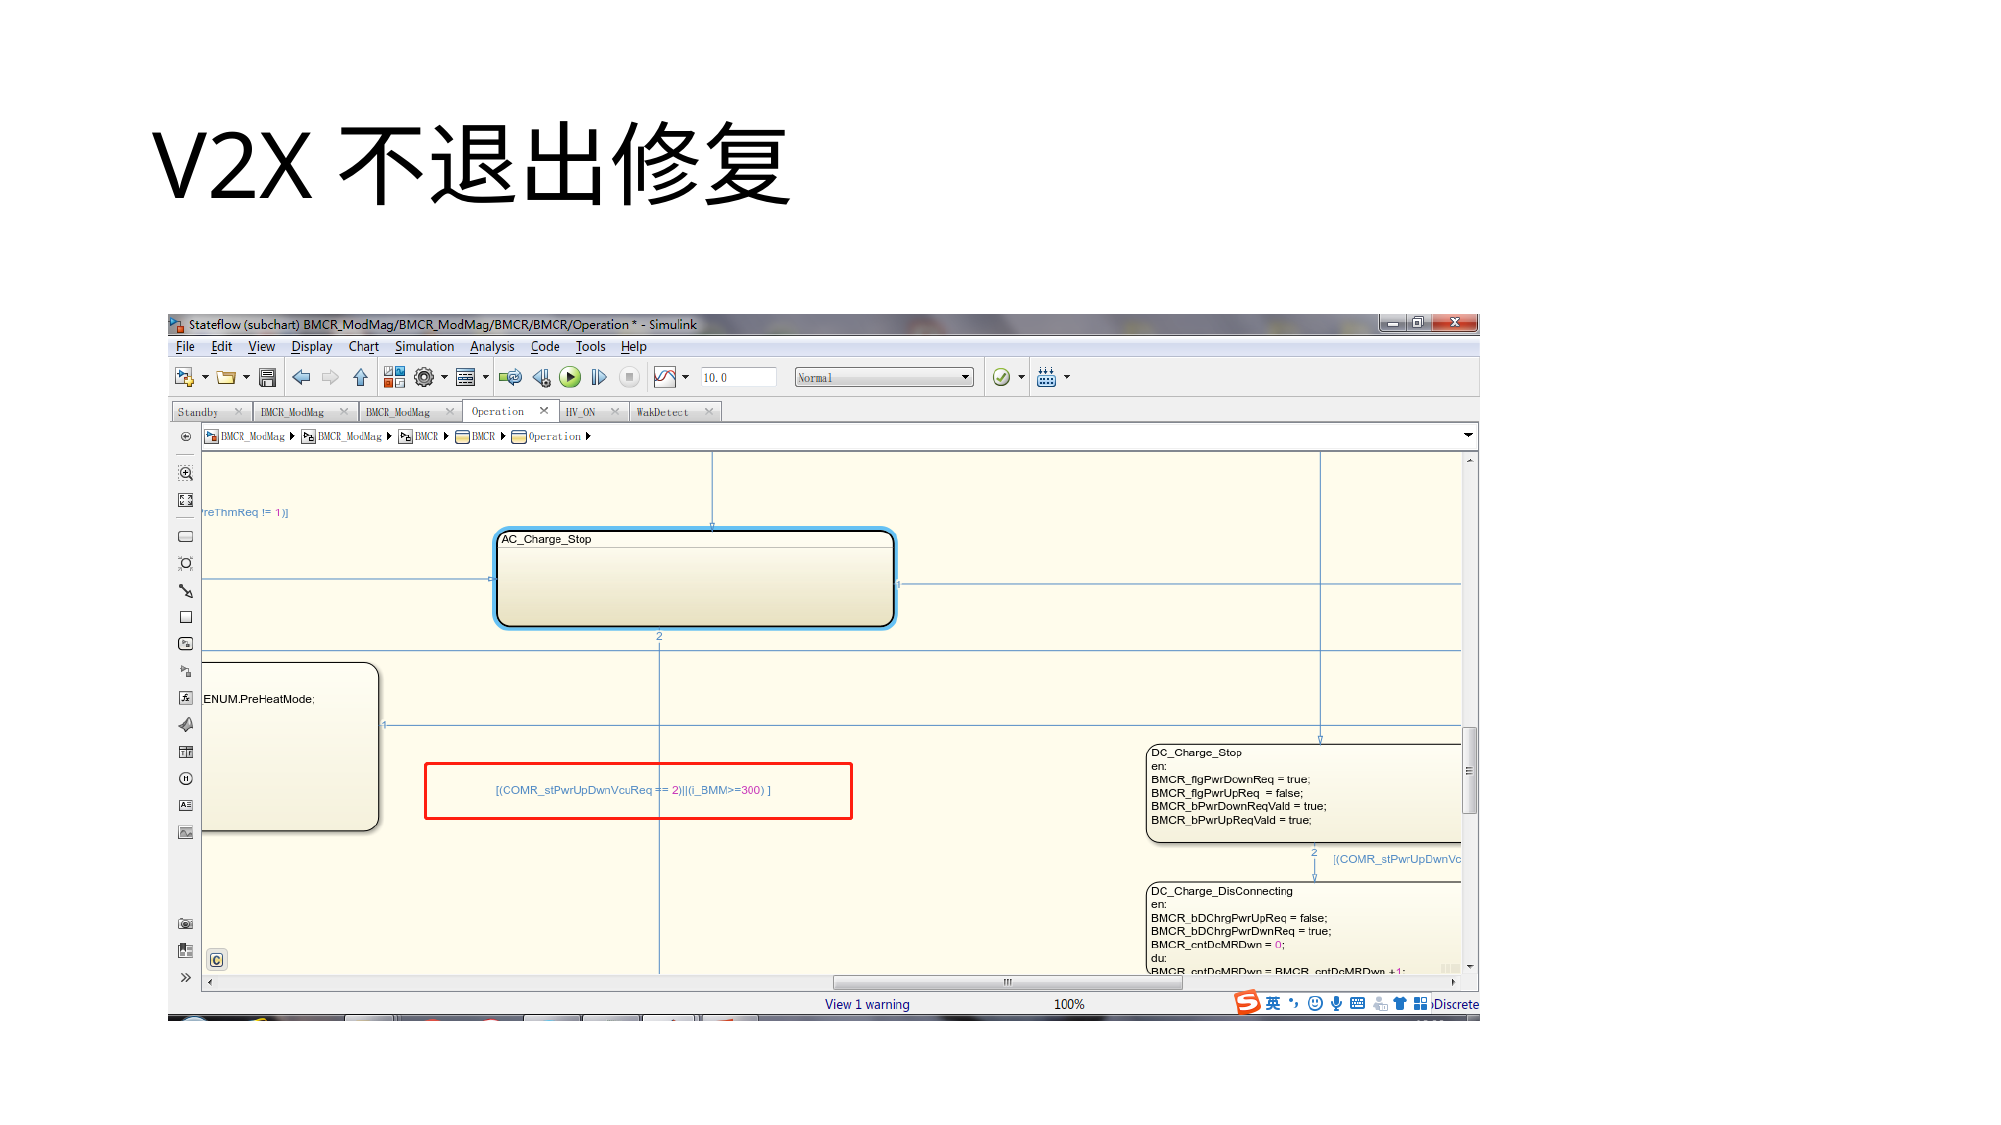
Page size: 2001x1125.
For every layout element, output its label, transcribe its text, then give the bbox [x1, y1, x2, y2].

picture [168, 314, 1480, 1021]
title V2X不退出修复 [137, 59, 1863, 278]
